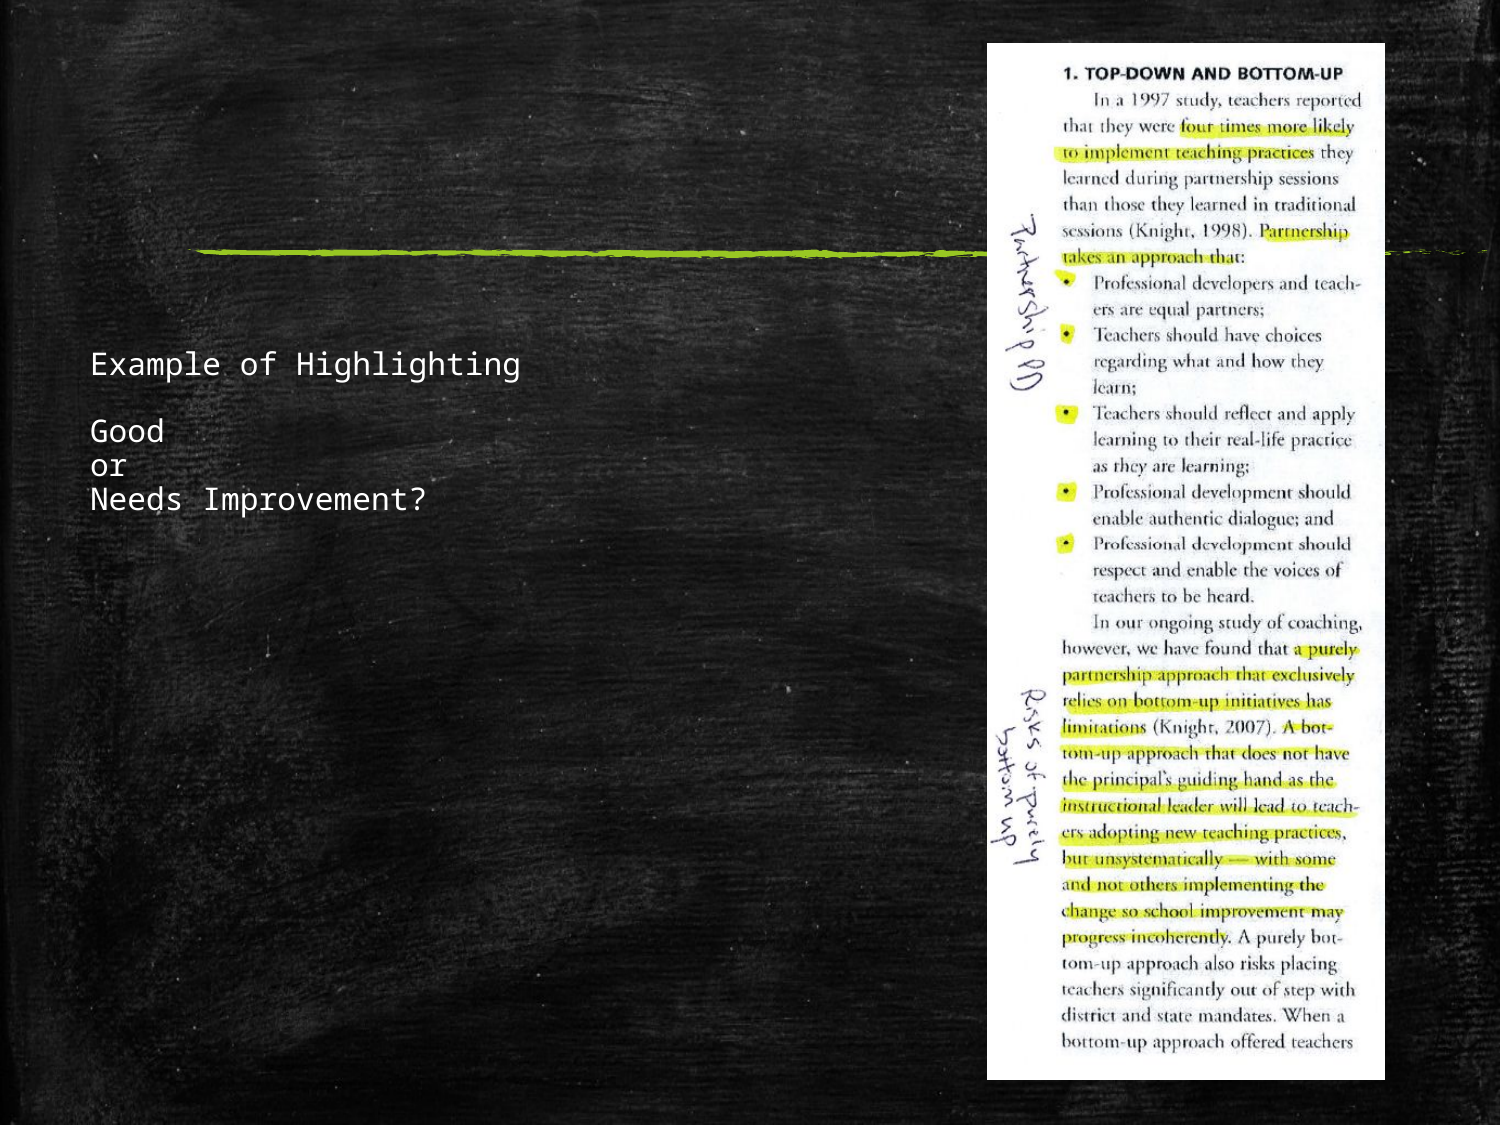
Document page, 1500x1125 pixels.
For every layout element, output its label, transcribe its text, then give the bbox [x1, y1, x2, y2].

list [987, 43, 1385, 1080]
title Example of Highlighting Good or Needs Improvement? [75, 337, 950, 525]
